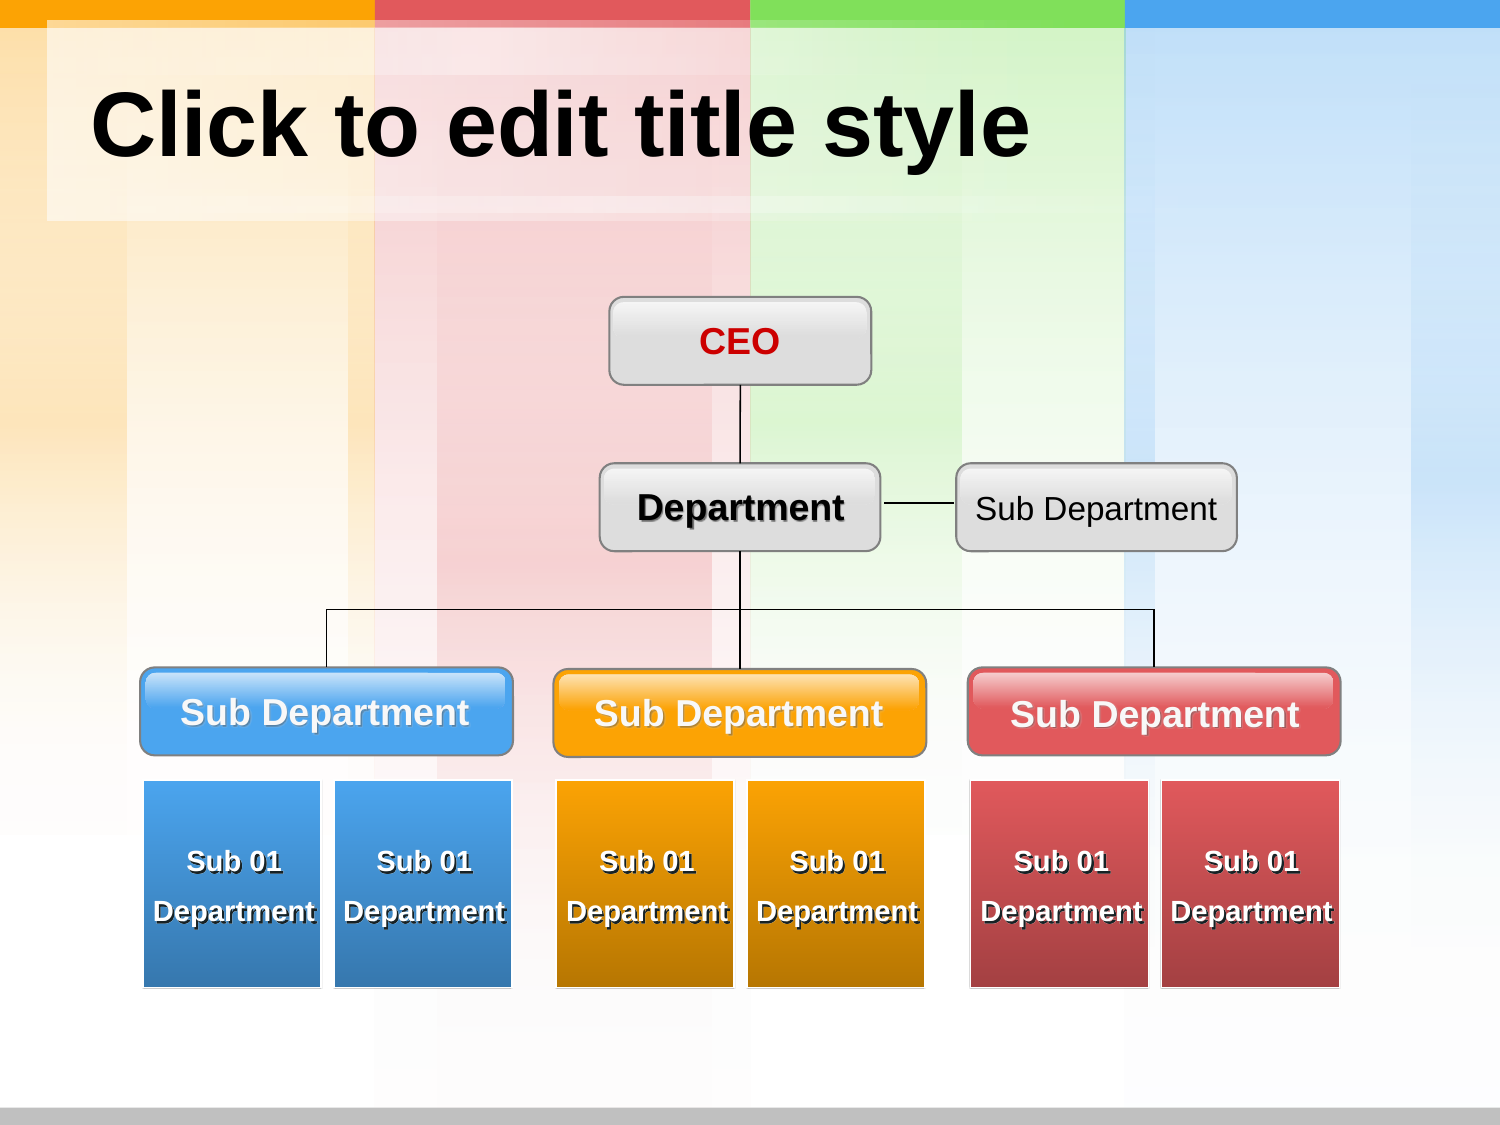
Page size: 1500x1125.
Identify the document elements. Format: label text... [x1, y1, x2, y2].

text_box [970, 937, 1149, 988]
text_box [970, 780, 1149, 835]
text_box Sub 01 Department [126, 835, 316, 935]
text_box Sub 01 Department [1144, 835, 1359, 935]
text_box Sub 01 Department [954, 835, 1144, 935]
text_box [747, 937, 926, 988]
text_box [1161, 937, 1340, 988]
text_box [747, 780, 926, 835]
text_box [599, 463, 881, 552]
text_box [143, 780, 322, 835]
text_box Sub 01 Department [539, 835, 729, 935]
text_box Sub 01 Department [316, 835, 532, 935]
text_box [334, 780, 513, 835]
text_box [475, 402, 592, 817]
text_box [140, 667, 475, 756]
title Click to edit title style [75, 42, 1275, 198]
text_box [889, 402, 1006, 817]
text_box [556, 937, 735, 988]
text_box [143, 937, 322, 988]
text_box [556, 780, 735, 835]
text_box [592, 668, 889, 757]
text_box [334, 937, 513, 988]
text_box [1006, 667, 1341, 756]
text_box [1006, 463, 1237, 552]
text_box [1161, 780, 1340, 835]
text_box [609, 296, 872, 385]
text_box Sub 01 Department [729, 835, 945, 935]
